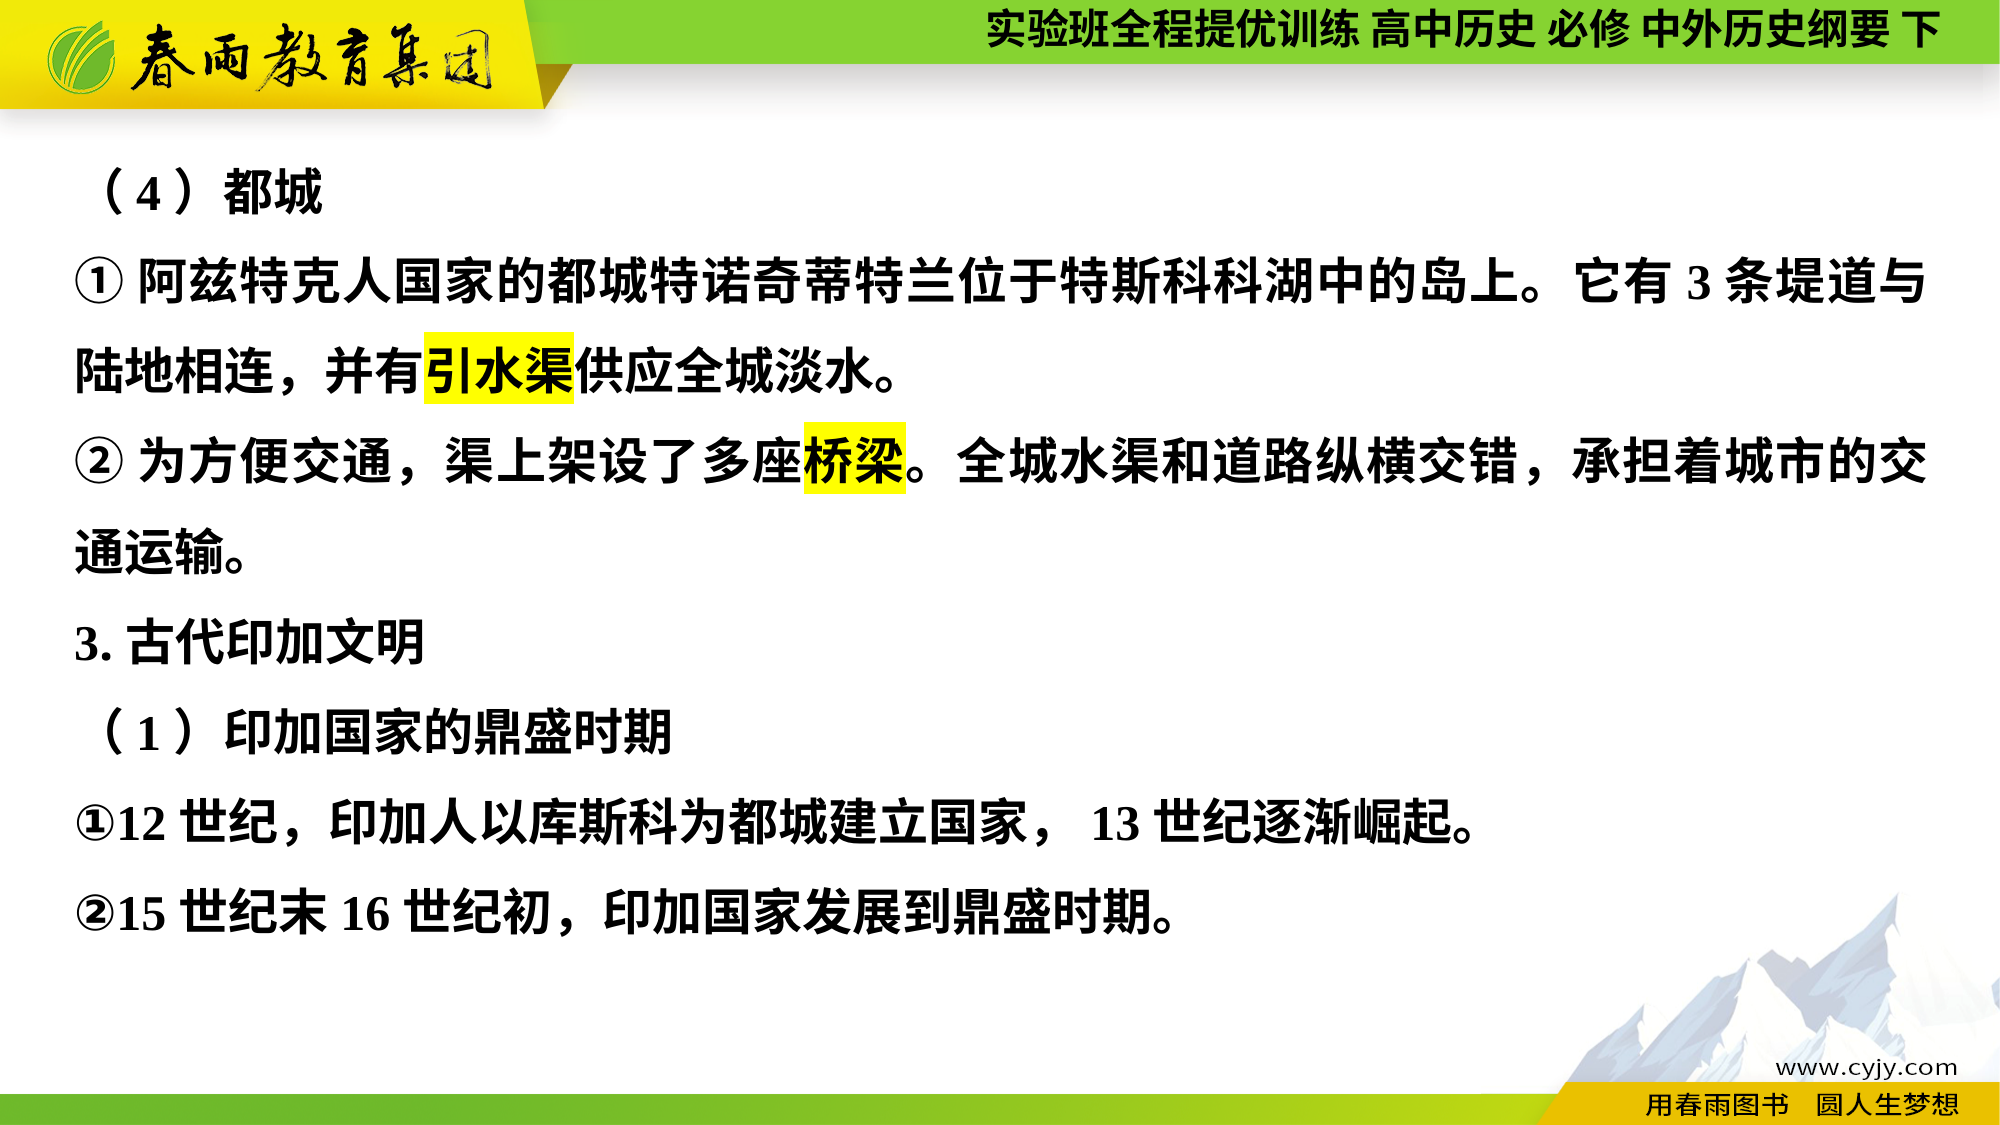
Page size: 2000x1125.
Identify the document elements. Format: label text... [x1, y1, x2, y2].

picture [0, 0, 2000, 1125]
list （4）都城 ①阿兹特克人国家的都城特诺奇蒂特兰位于特斯科科湖中的岛上。它有3条堤道与陆地相连，并有引水渠供应全城淡水。 ②为方便交通，渠上架设了多座桥梁。全城水渠和道路纵横交错，承担着城市的交通运输。 3.古代印加文明 （1）印加国家的鼎盛时期 ①12世纪，印加人以库斯科为都城建立国家，13世纪逐渐崛起。 ②15世纪末16世纪初，印加国家发展到鼎盛时期。 [59, 122, 1944, 944]
